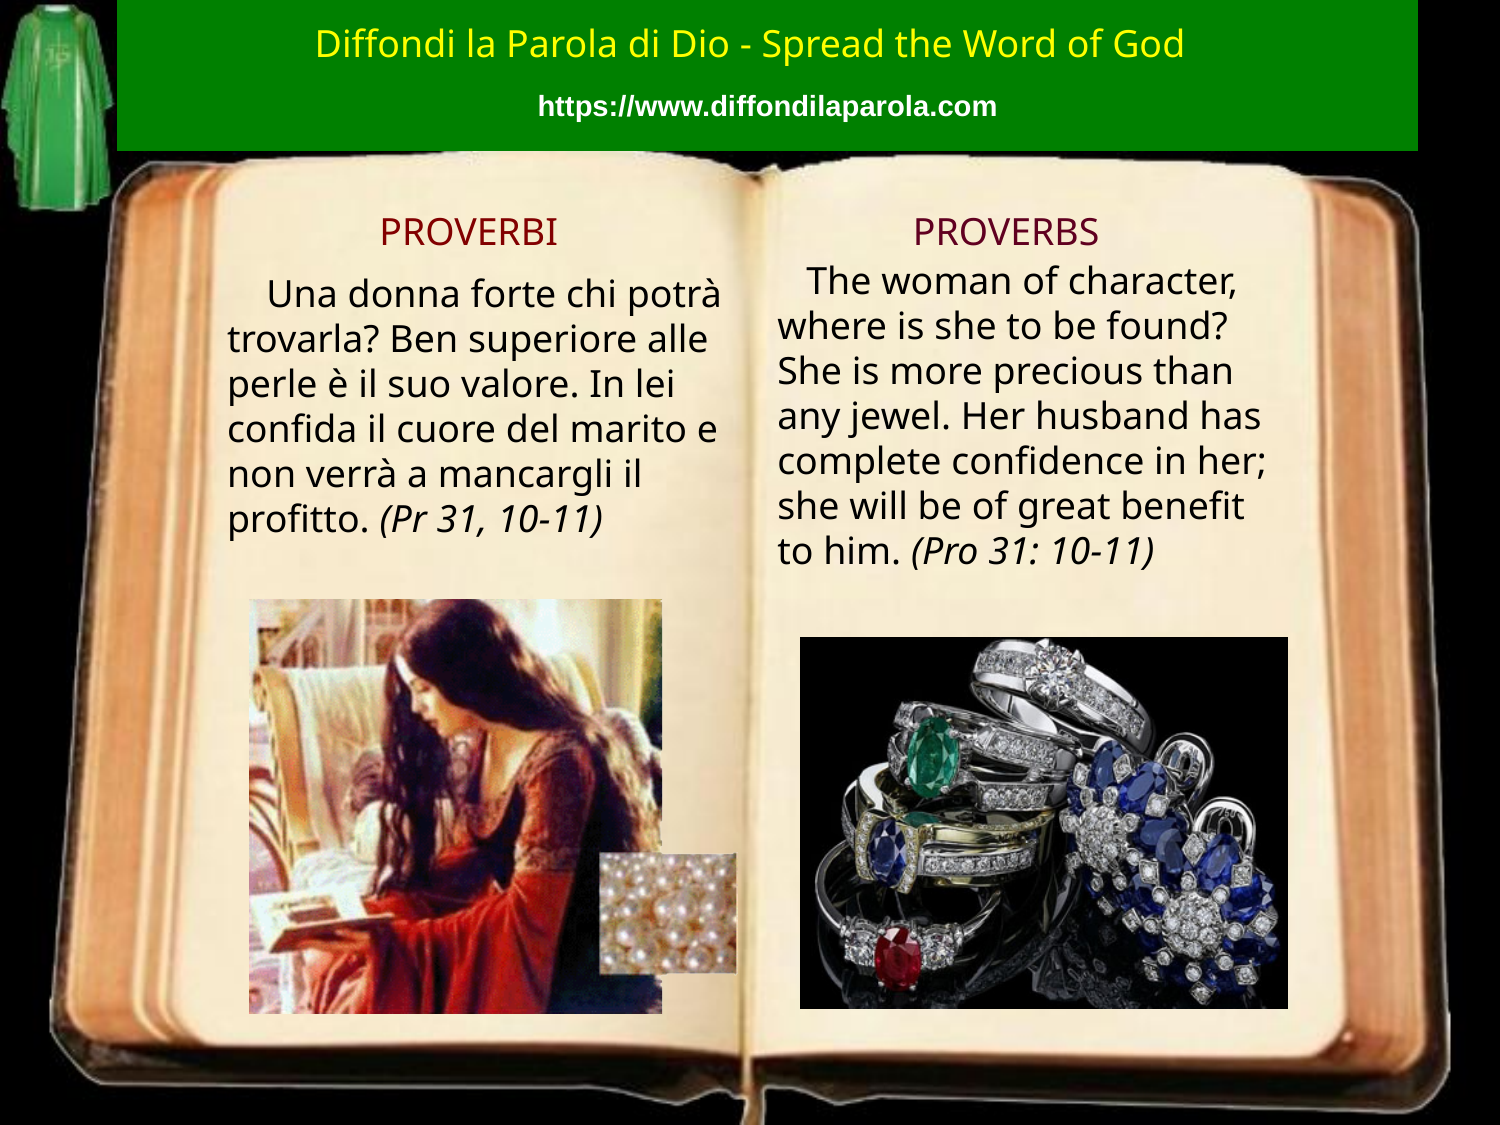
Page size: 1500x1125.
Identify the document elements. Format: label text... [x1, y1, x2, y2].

text_box The woman of character, where is she to be found? She is more precious than any jewel. Her husband has complete confidence in her; she will be of great benefit to him. (Pro 31: 10-11) [762, 249, 1300, 581]
text_box Diffondi la Parola di Dio - Spread the Word of God https://www.diffondilaparola.com [118, 0, 1418, 151]
text_box PROVERBS [749, 199, 1263, 261]
picture [0, 0, 1500, 1125]
text_box PROVERBI [187, 199, 749, 261]
text_box Una donna forte chi potrà trovarla? Ben superiore alle perle è il suo valore. In lei confida il cuore del marito e non verrà a mancargli il profitto. (Pr 31, 10-11) [212, 262, 738, 548]
